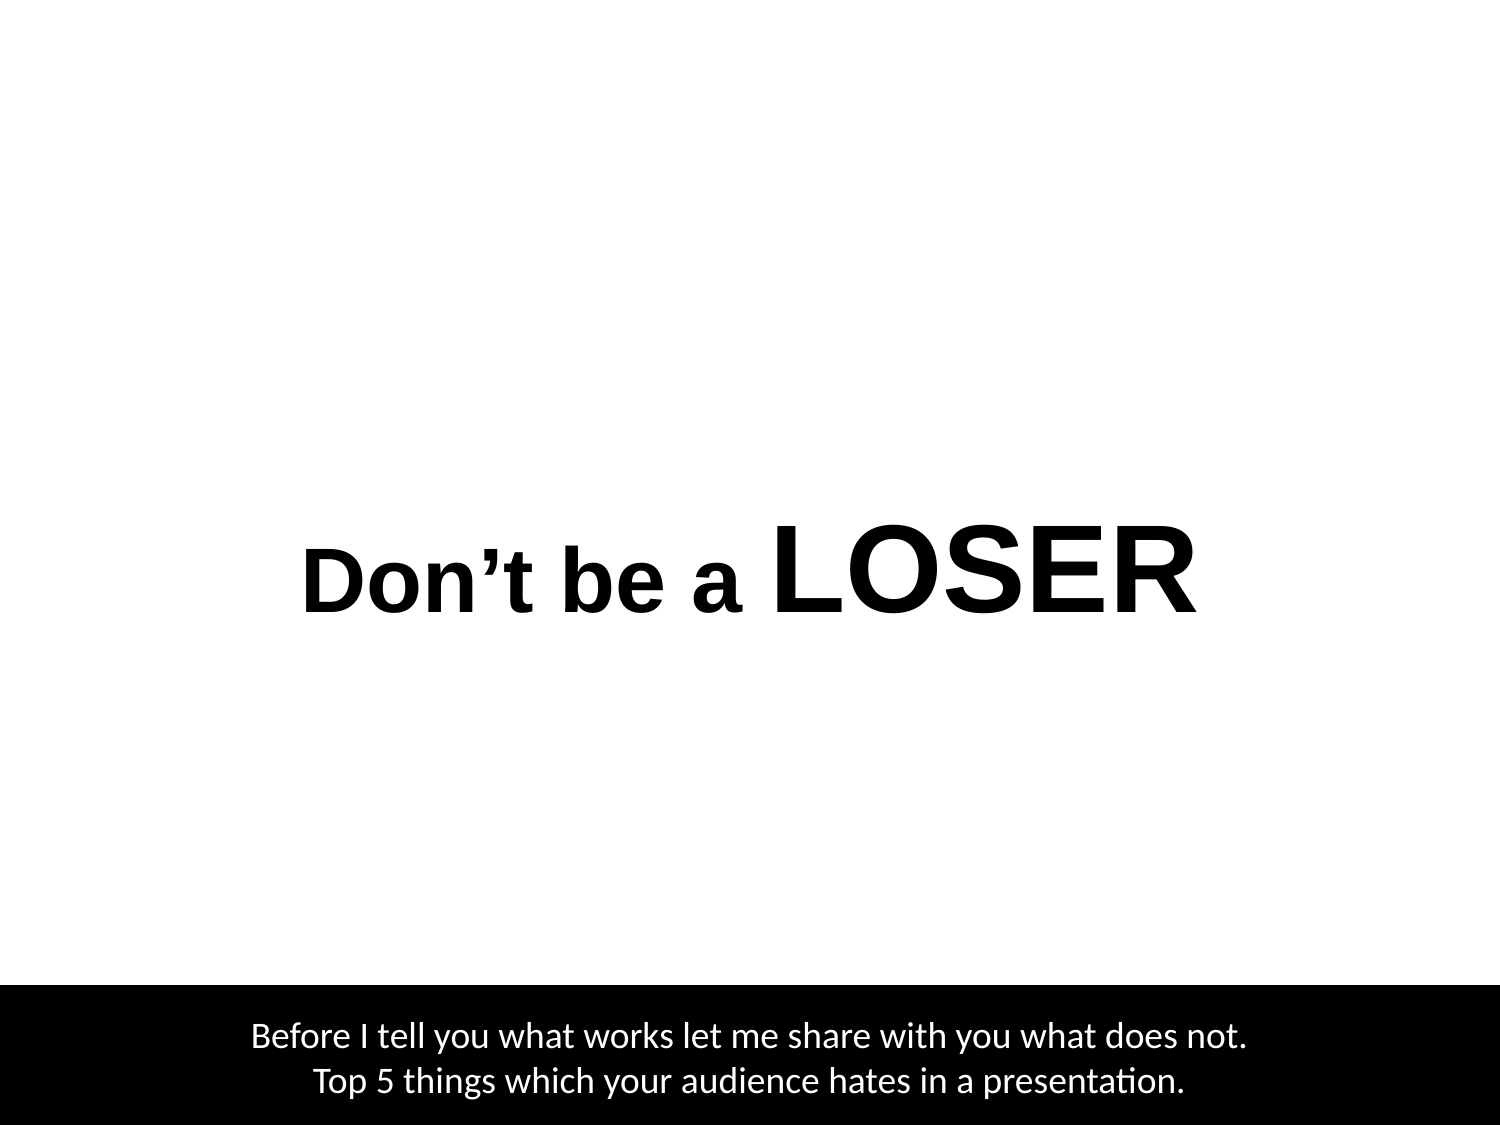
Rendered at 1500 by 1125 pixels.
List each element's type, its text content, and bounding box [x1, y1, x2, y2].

title Don’t be a LOSER [112, 441, 1388, 683]
text_box Before I tell you what works let me share with you what does not. Top 5 things which your audience hates in a presentation. [0, 985, 1500, 1125]
